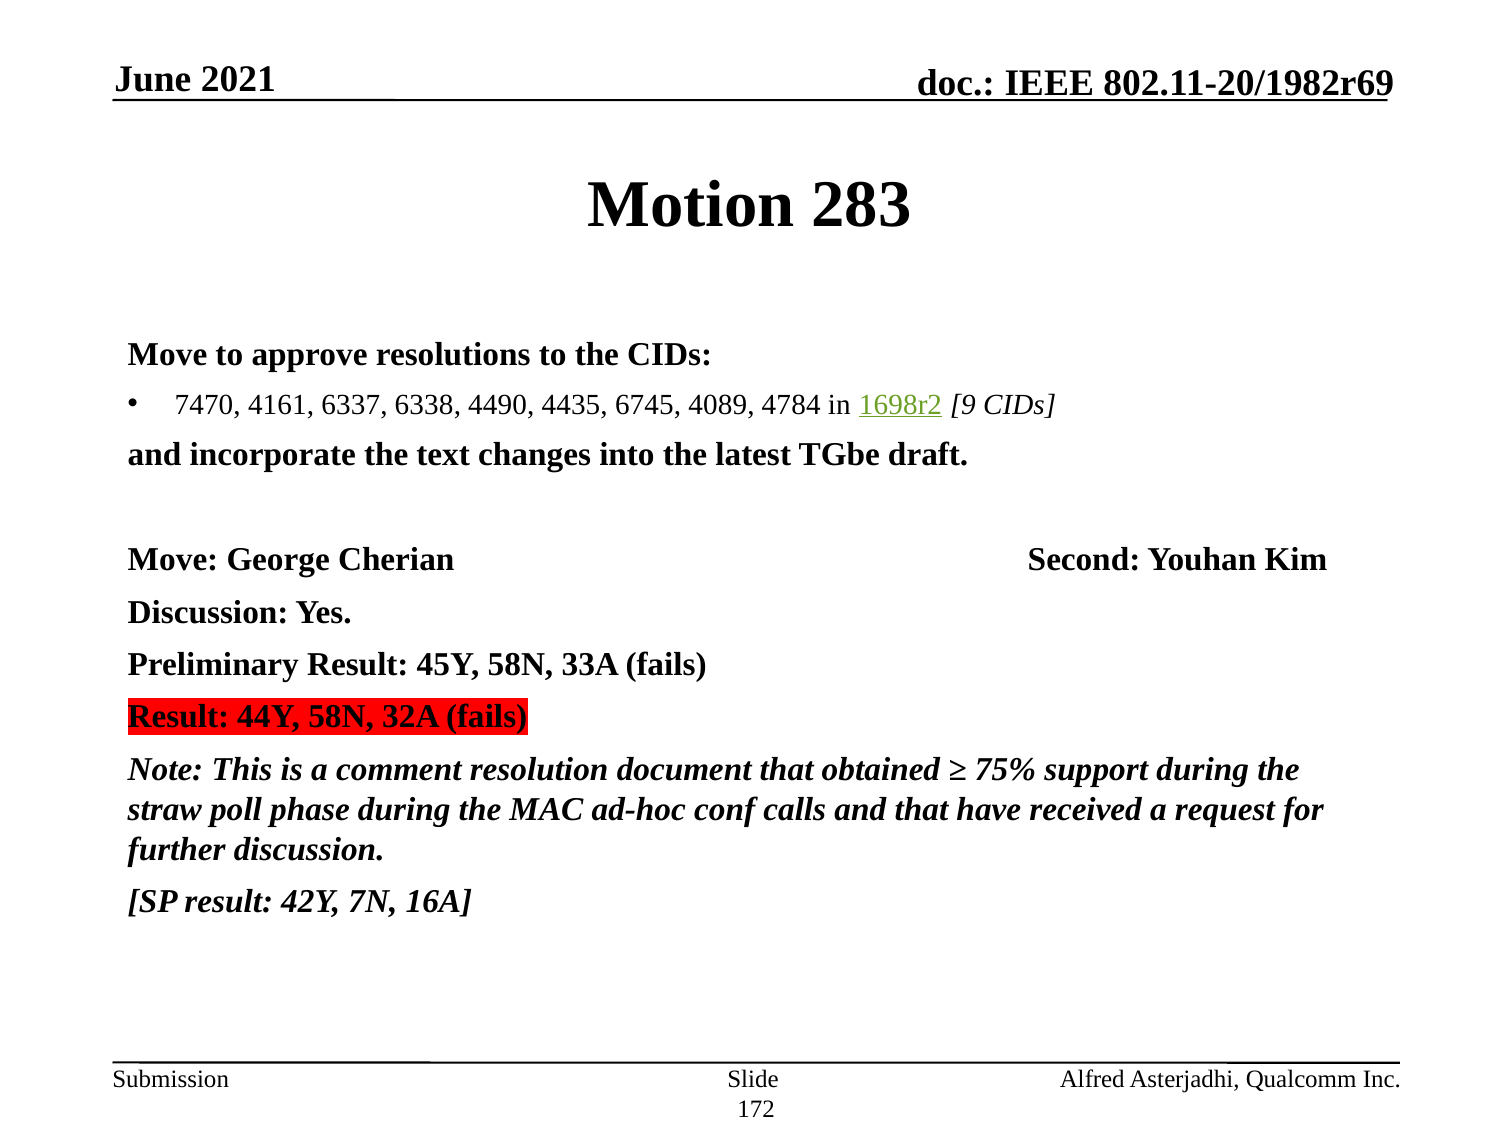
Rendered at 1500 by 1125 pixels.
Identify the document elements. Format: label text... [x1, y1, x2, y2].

footer Alfred Asterjadhi, Qualcomm Inc. [878, 1061, 1402, 1093]
slide_number Slide 172 [712, 1061, 800, 1123]
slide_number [114, 54, 423, 100]
list Move to approve resolutions to the CIDs: 7470, 4161, 6337, 6338, 4490, 4435, 6745, 4089, 4784 in 1698r2 [9 CIDs] and incorporate the text changes into the latest TGbe draft. Move: George Cherian Second: Youhan Kim Discussion: Yes. Preliminary Result: 45Y, 58N, 33A (fails) Result: 44Y, 58N, 32A (fails) Note: This is a comment resolution document that obtained ≥ 75% support during the straw poll phase during the MAC ad-hoc conf calls and that have received a request for further discussion. [SP result: 42Y, 7N, 16A] [112, 324, 1388, 1000]
title Motion 283 [112, 112, 1388, 288]
